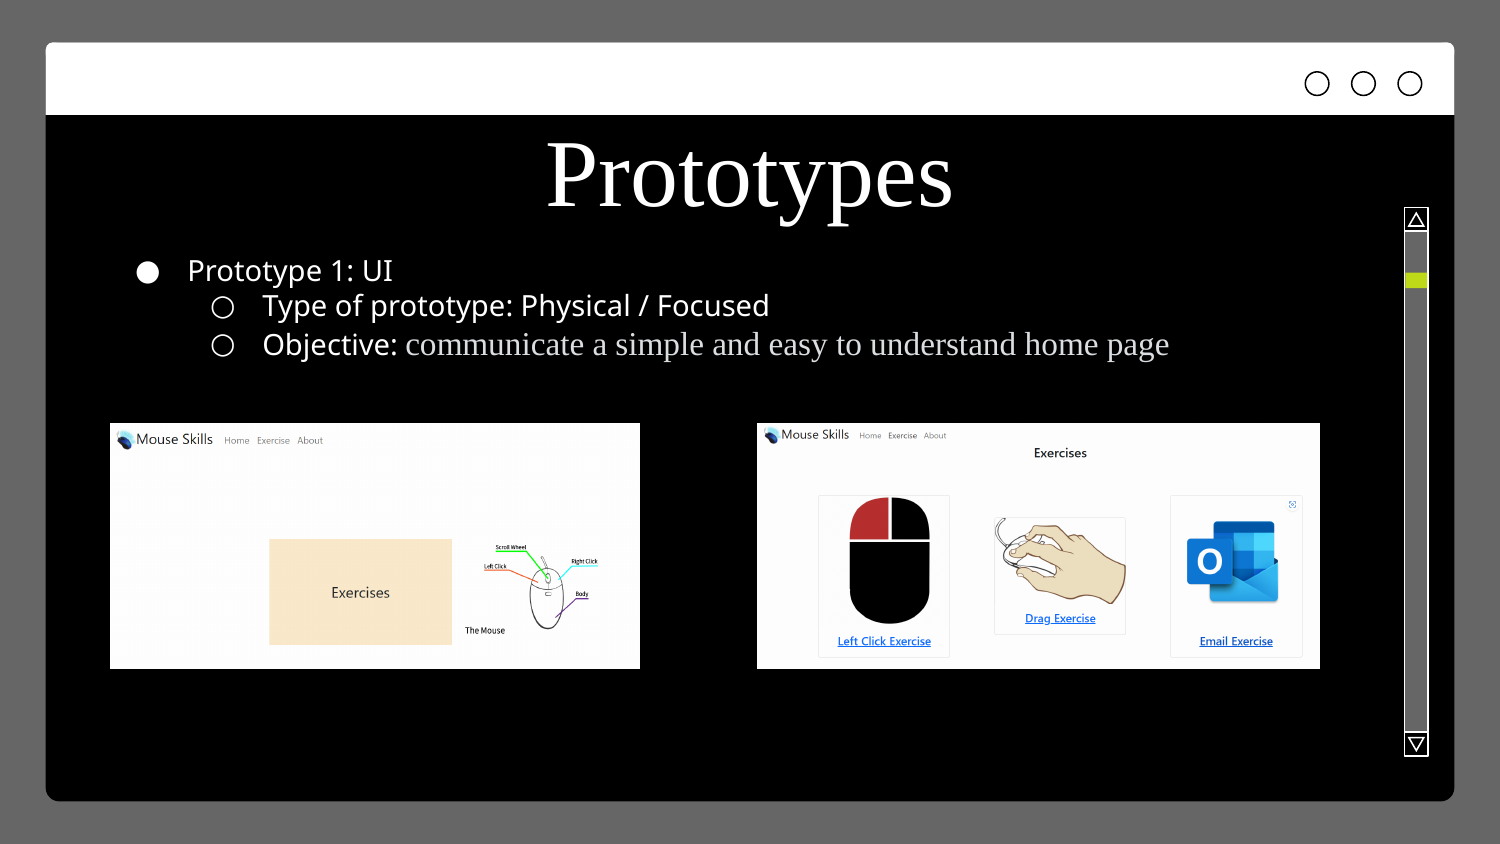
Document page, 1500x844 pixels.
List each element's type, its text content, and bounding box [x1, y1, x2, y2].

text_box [1404, 207, 1429, 757]
picture [109, 423, 640, 670]
text_box Prototype 1: UI Type of prototype: Physical / Focused Objective: communicate a simple and easy to understand home page [97, 236, 1394, 412]
picture [757, 423, 1320, 670]
title Prototypes [101, 95, 1399, 227]
